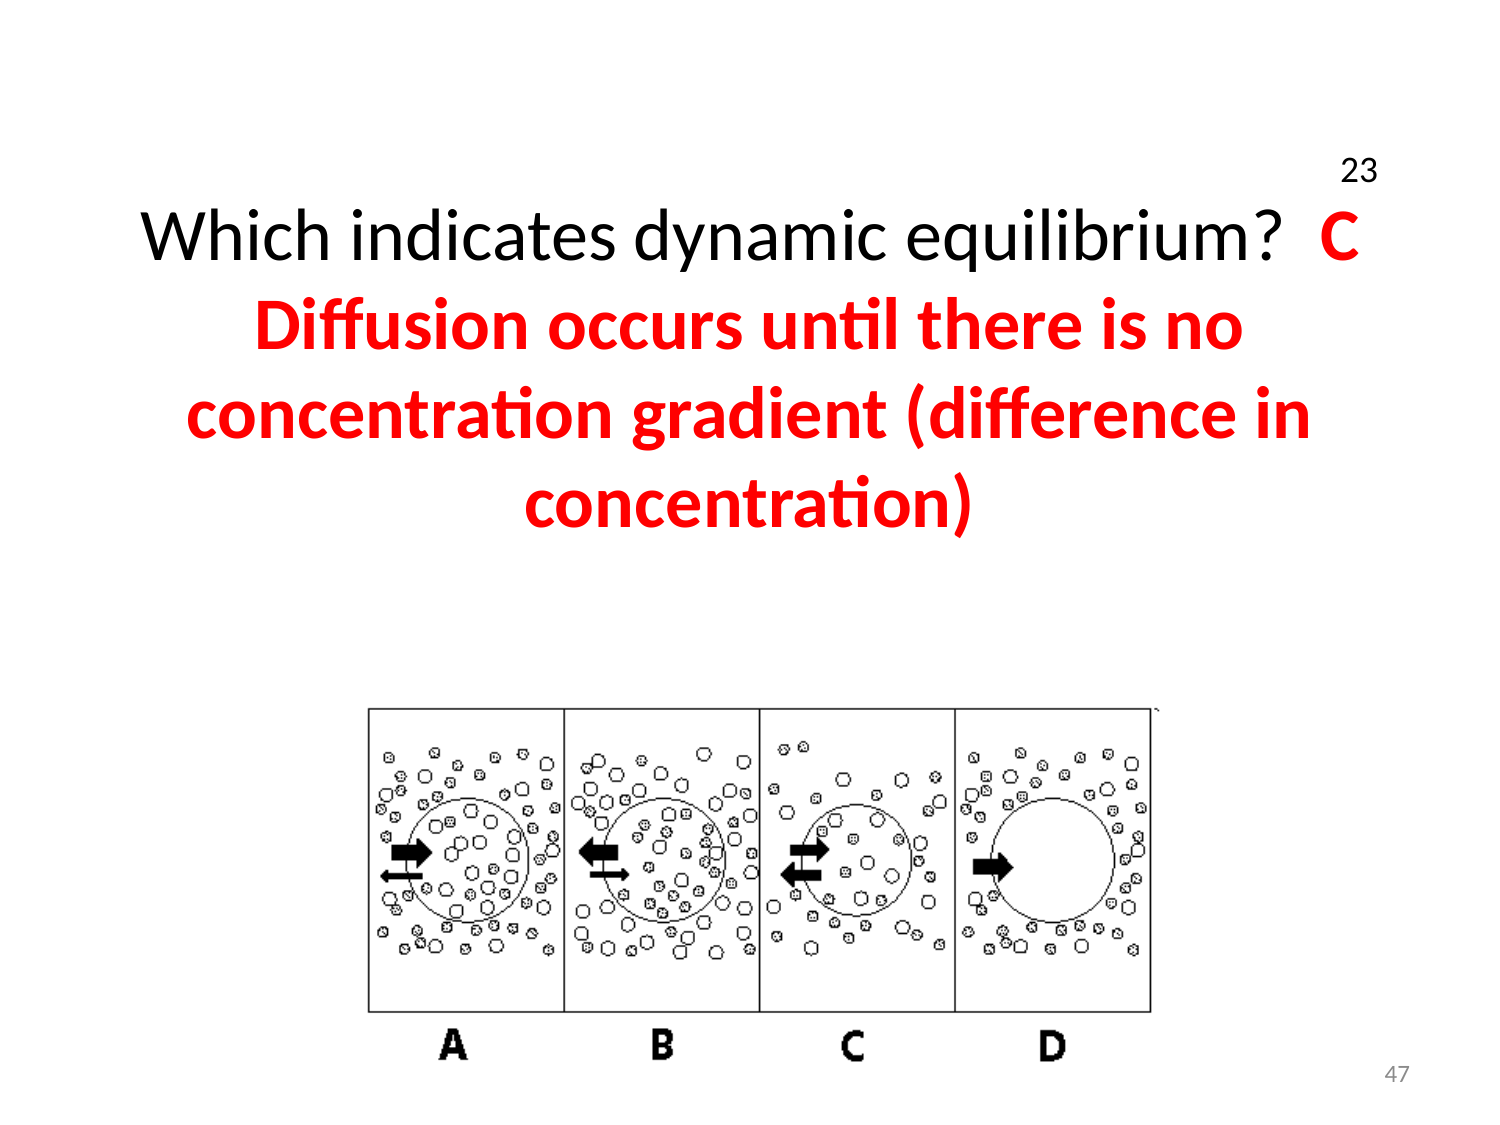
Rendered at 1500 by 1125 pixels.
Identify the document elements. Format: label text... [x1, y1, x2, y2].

subtitle [225, 637, 1275, 925]
picture [362, 699, 1165, 1068]
text_box 23 [1325, 137, 1394, 198]
slide_number 47 [1074, 1042, 1425, 1103]
title Which indicates dynamic equilibrium? C Diffusion occurs until there is no concentration gradient (difference in concentration) [112, 137, 1388, 591]
